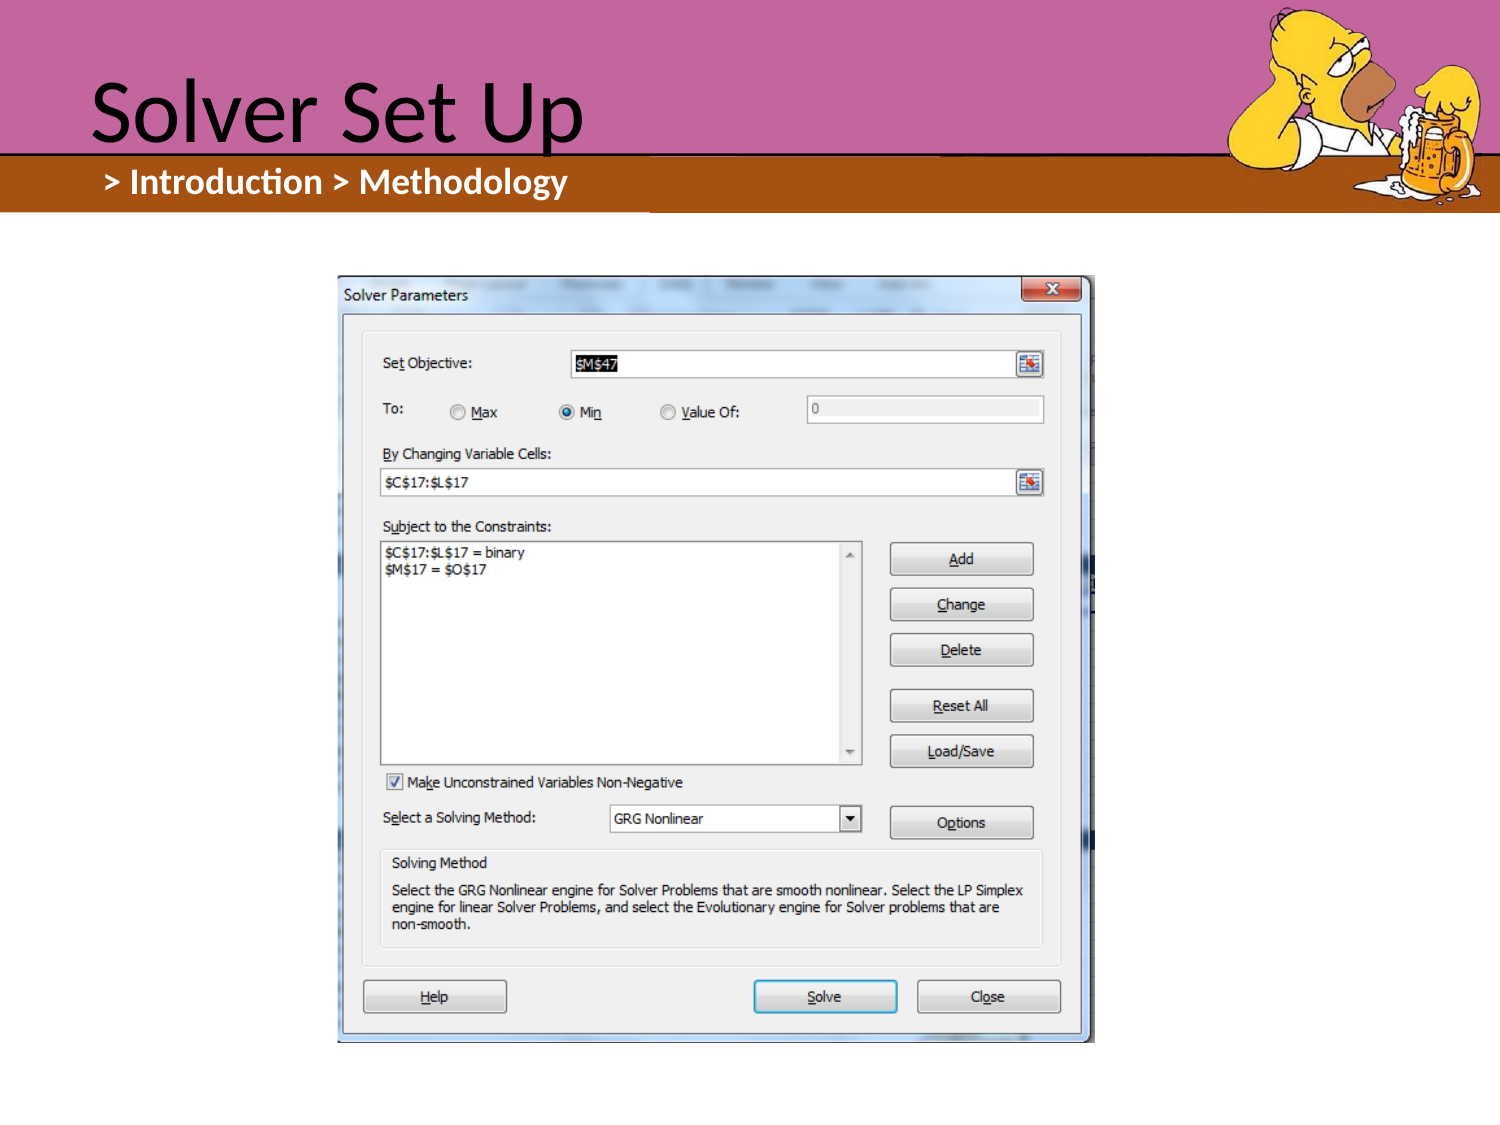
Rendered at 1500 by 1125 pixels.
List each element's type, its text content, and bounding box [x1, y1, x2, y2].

picture [337, 274, 1096, 1043]
title Solver Set Up [75, 12, 1425, 200]
picture [650, 0, 1500, 213]
